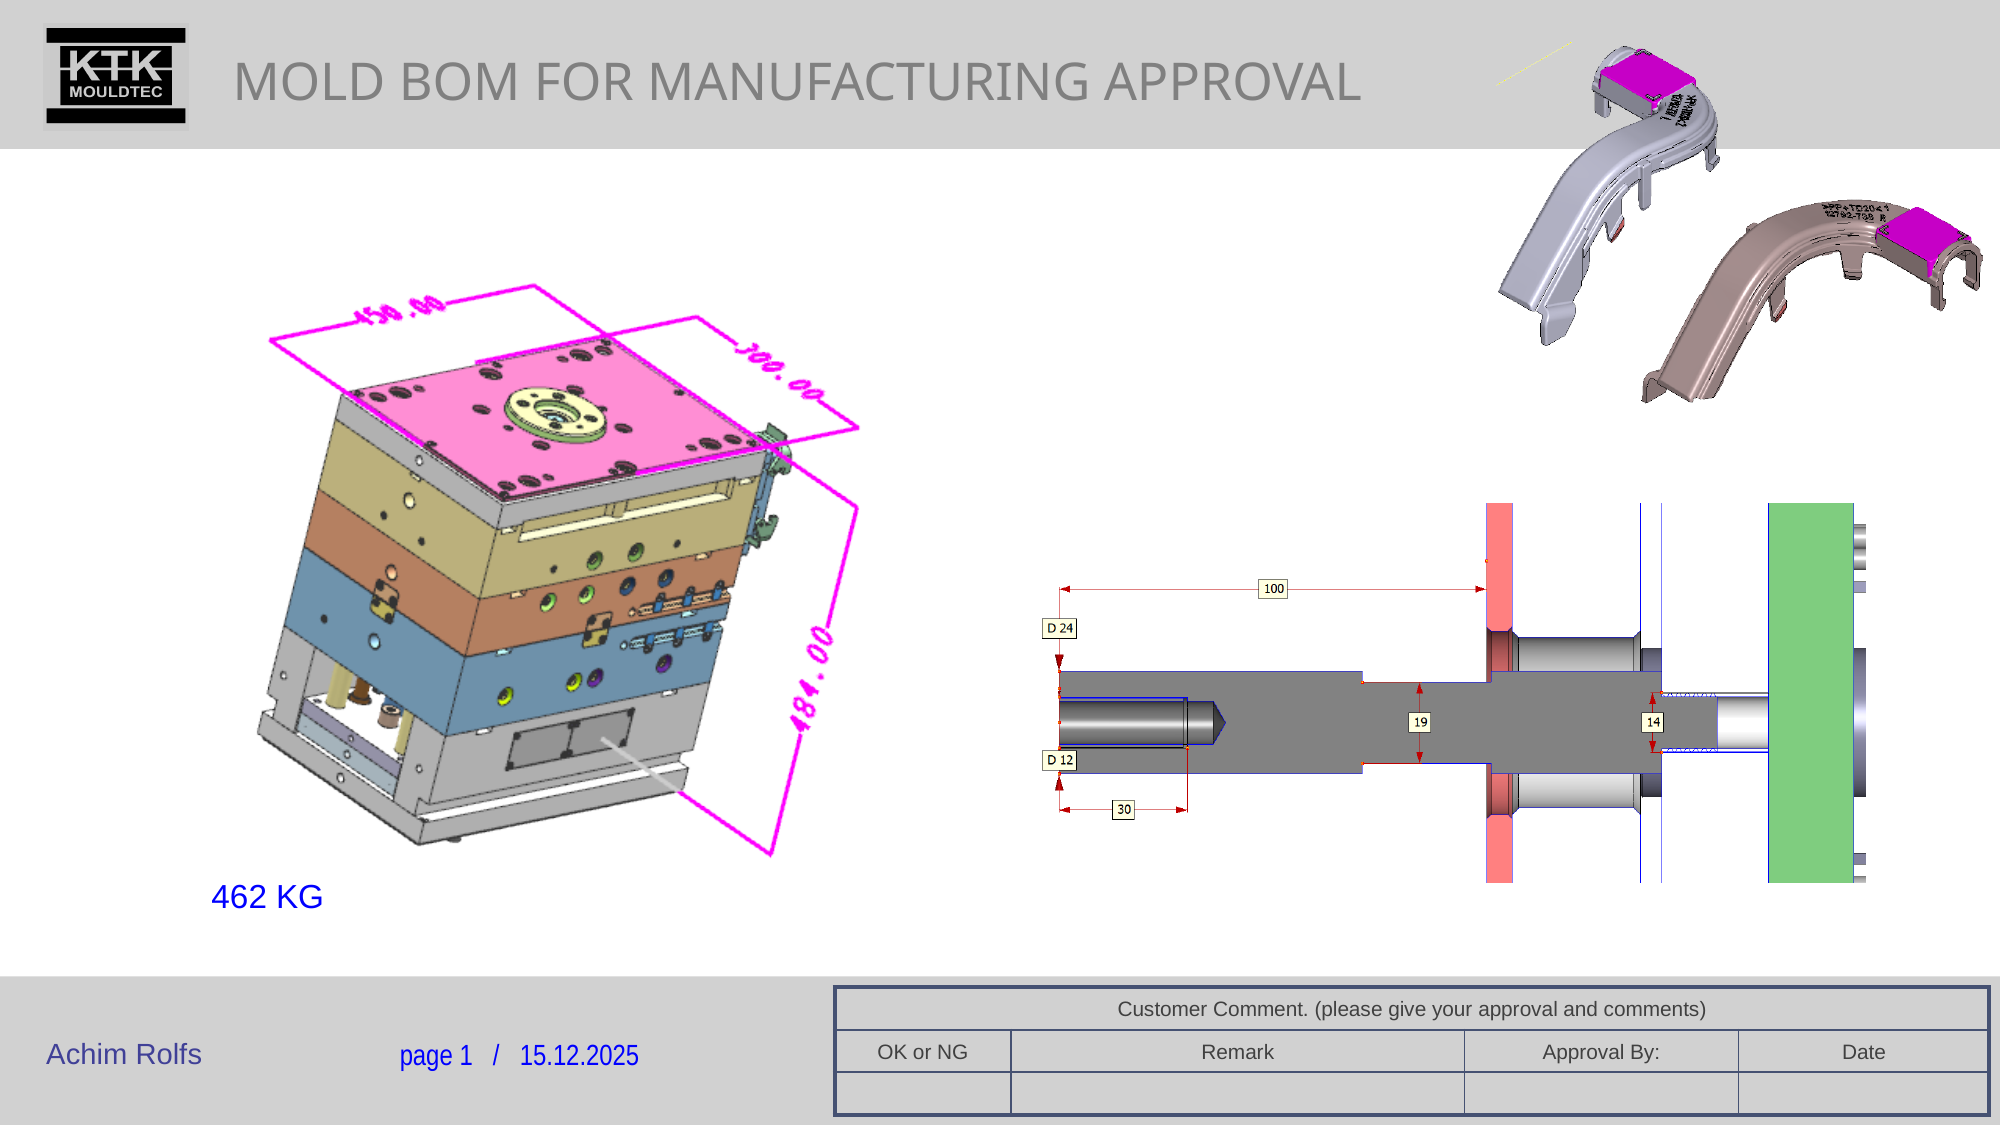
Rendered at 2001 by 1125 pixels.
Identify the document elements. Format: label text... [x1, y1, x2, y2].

text_box page 1 / 15.12.2025 [370, 1011, 670, 1066]
picture [1495, 42, 1985, 409]
picture [196, 255, 912, 950]
picture [999, 503, 1866, 883]
